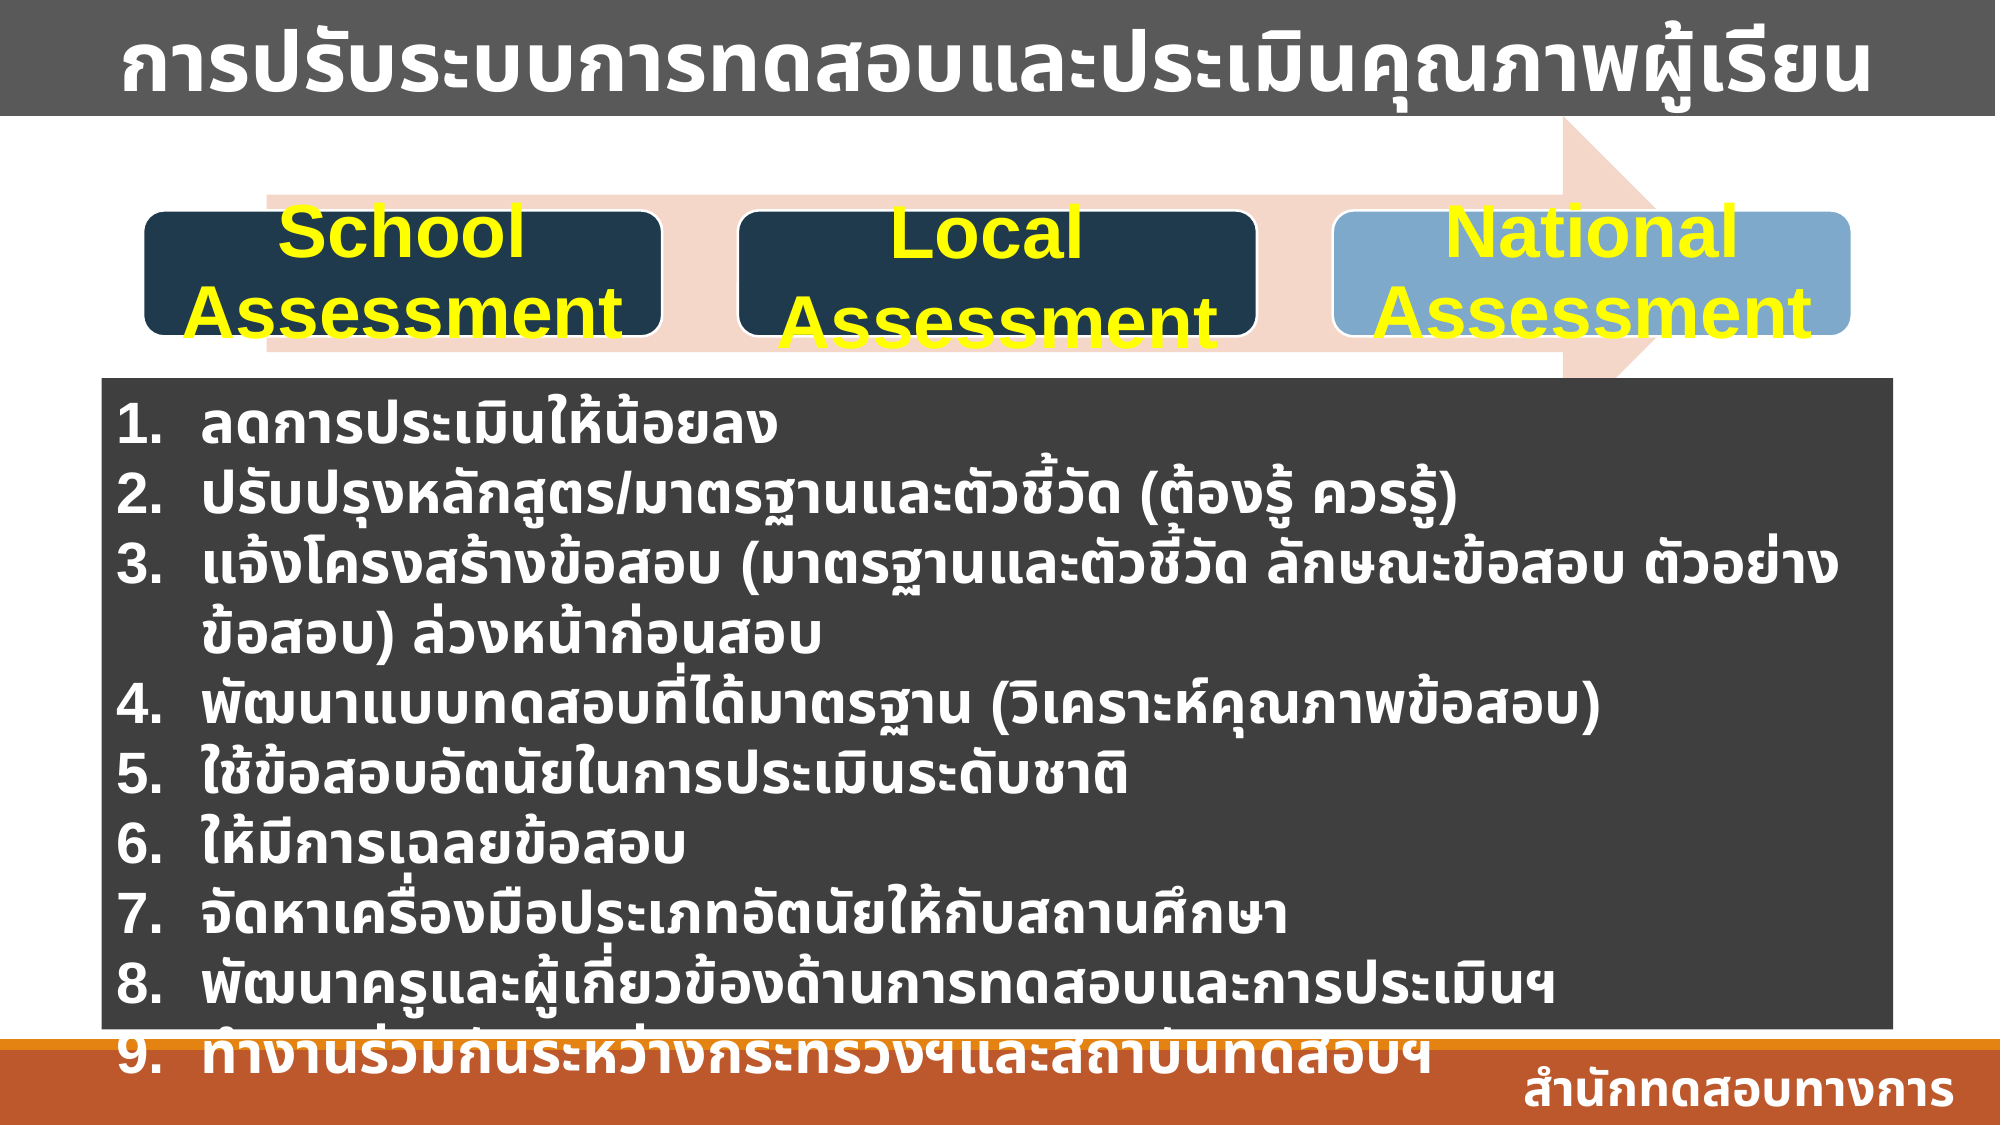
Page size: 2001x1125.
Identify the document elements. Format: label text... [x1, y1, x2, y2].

text_box การปรับระบบการทดสอบและประเมินคุณภาพผู้เรียน [0, 0, 1995, 116]
text_box ลดการประเมินให้น้อยลง ปรับปรุงหลักสูตร/มาตรฐานและตัวชี้วัด (ต้องรู้ ควรรู้) แจ้งโครงสร้างข้อสอบ (มาตรฐานและตัวชี้วัด ลักษณะข้อสอบ ตัวอย่างข้อสอบ) ล่วงหน้าก่อนสอบ พัฒนาแบบทดสอบที่ได้มาตรฐาน (วิเคราะห์คุณภาพข้อสอบ) ใช้ข้อสอบอัตนัยในการประเมินระดับชาติ ให้มีการเฉลยข้อสอบ จัดหาเครื่องมือประเภทอัตนัยให้กับสถานศึกษา พัฒนาครูและผู้เกี่ยวข้องด้านการทดสอบและการประเมินฯ ทำงานร่วมกันระหว่างกระทรวงฯและสถาบันทดสอบฯ [101, 378, 1894, 1030]
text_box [142, 115, 1852, 432]
text_box สำนักทดสอบทางการศึกษา สพฐ. [1508, 1049, 1995, 1125]
